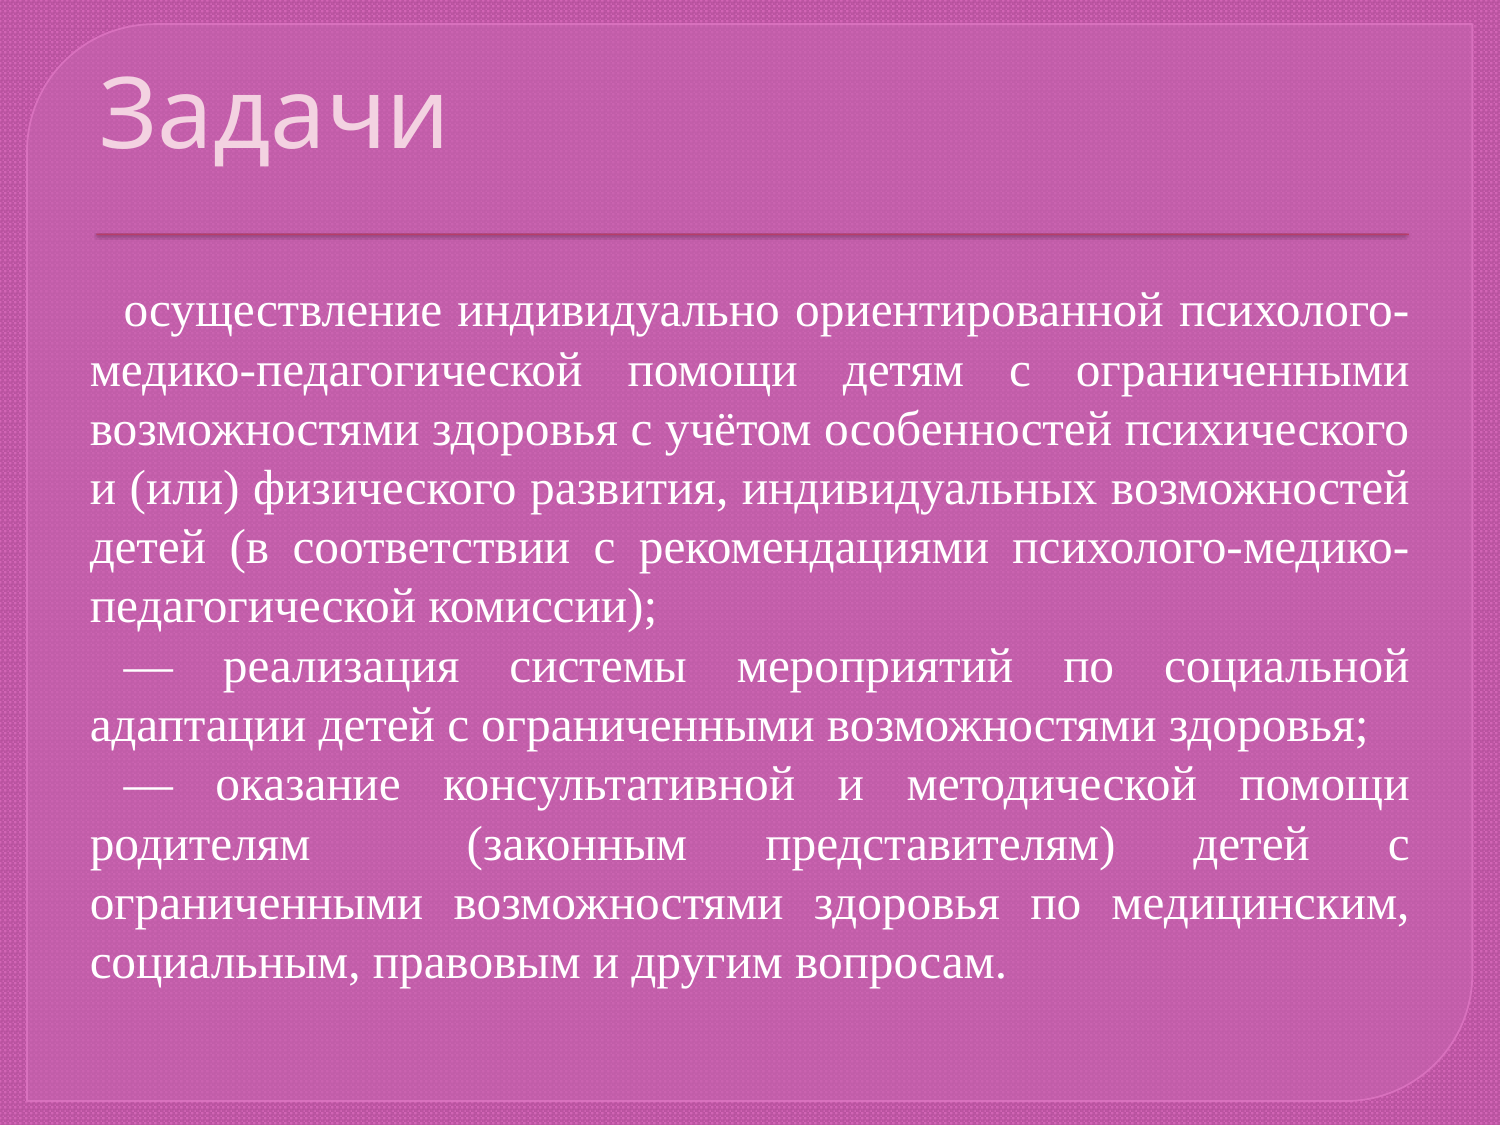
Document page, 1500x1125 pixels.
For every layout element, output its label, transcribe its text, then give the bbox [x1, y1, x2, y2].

title Задачи [75, 41, 1425, 176]
list осуществление индивидуально ориентированной психолого-медико-педагогической помощи детям с ограниченными возможностями здоровья с учётом особенностей психического и (или) физического развития, индивидуальных возможностей детей (в соответствии с рекомендациями психолого-медико-педагогической комиссии); — реализация системы мероприятий по социальной адаптации детей с ограниченными возможностями здоровья; — оказание консультативной и методической помощи родителям (законным представителям) детей с ограниченными возможностями здоровья по медицинским, социальным, правовым и другим вопросам. [75, 270, 1425, 1013]
